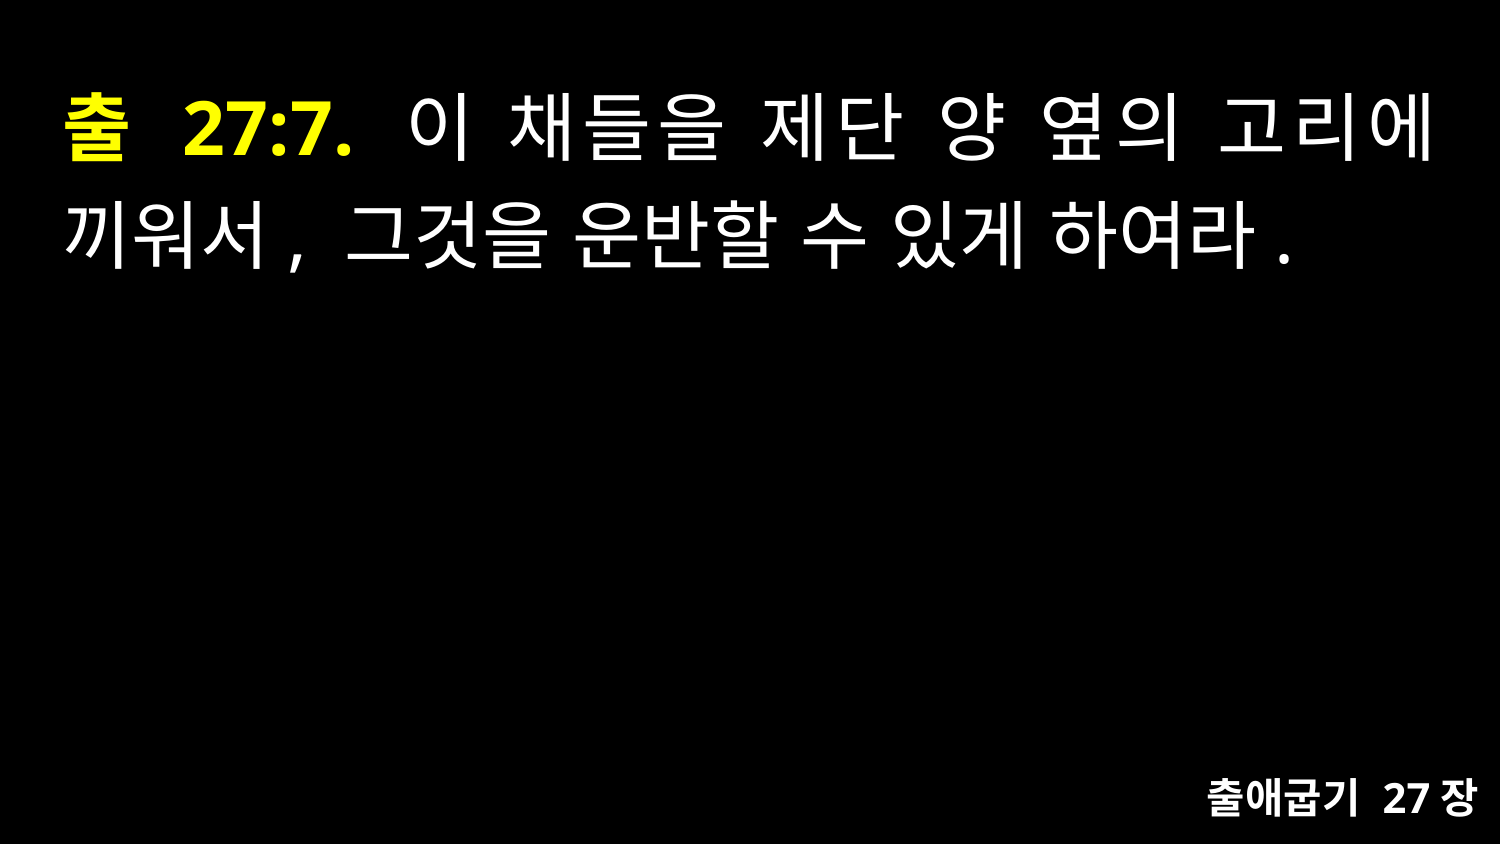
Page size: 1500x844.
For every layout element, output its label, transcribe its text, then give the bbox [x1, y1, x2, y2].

subtitle 출애굽기 27장 [916, 770, 1500, 844]
title 출 27:7. 이 채들을 제단 양 옆의 고리에 끼워서, 그것을 운반할 수 있게 하여라. [0, 0, 1500, 844]
